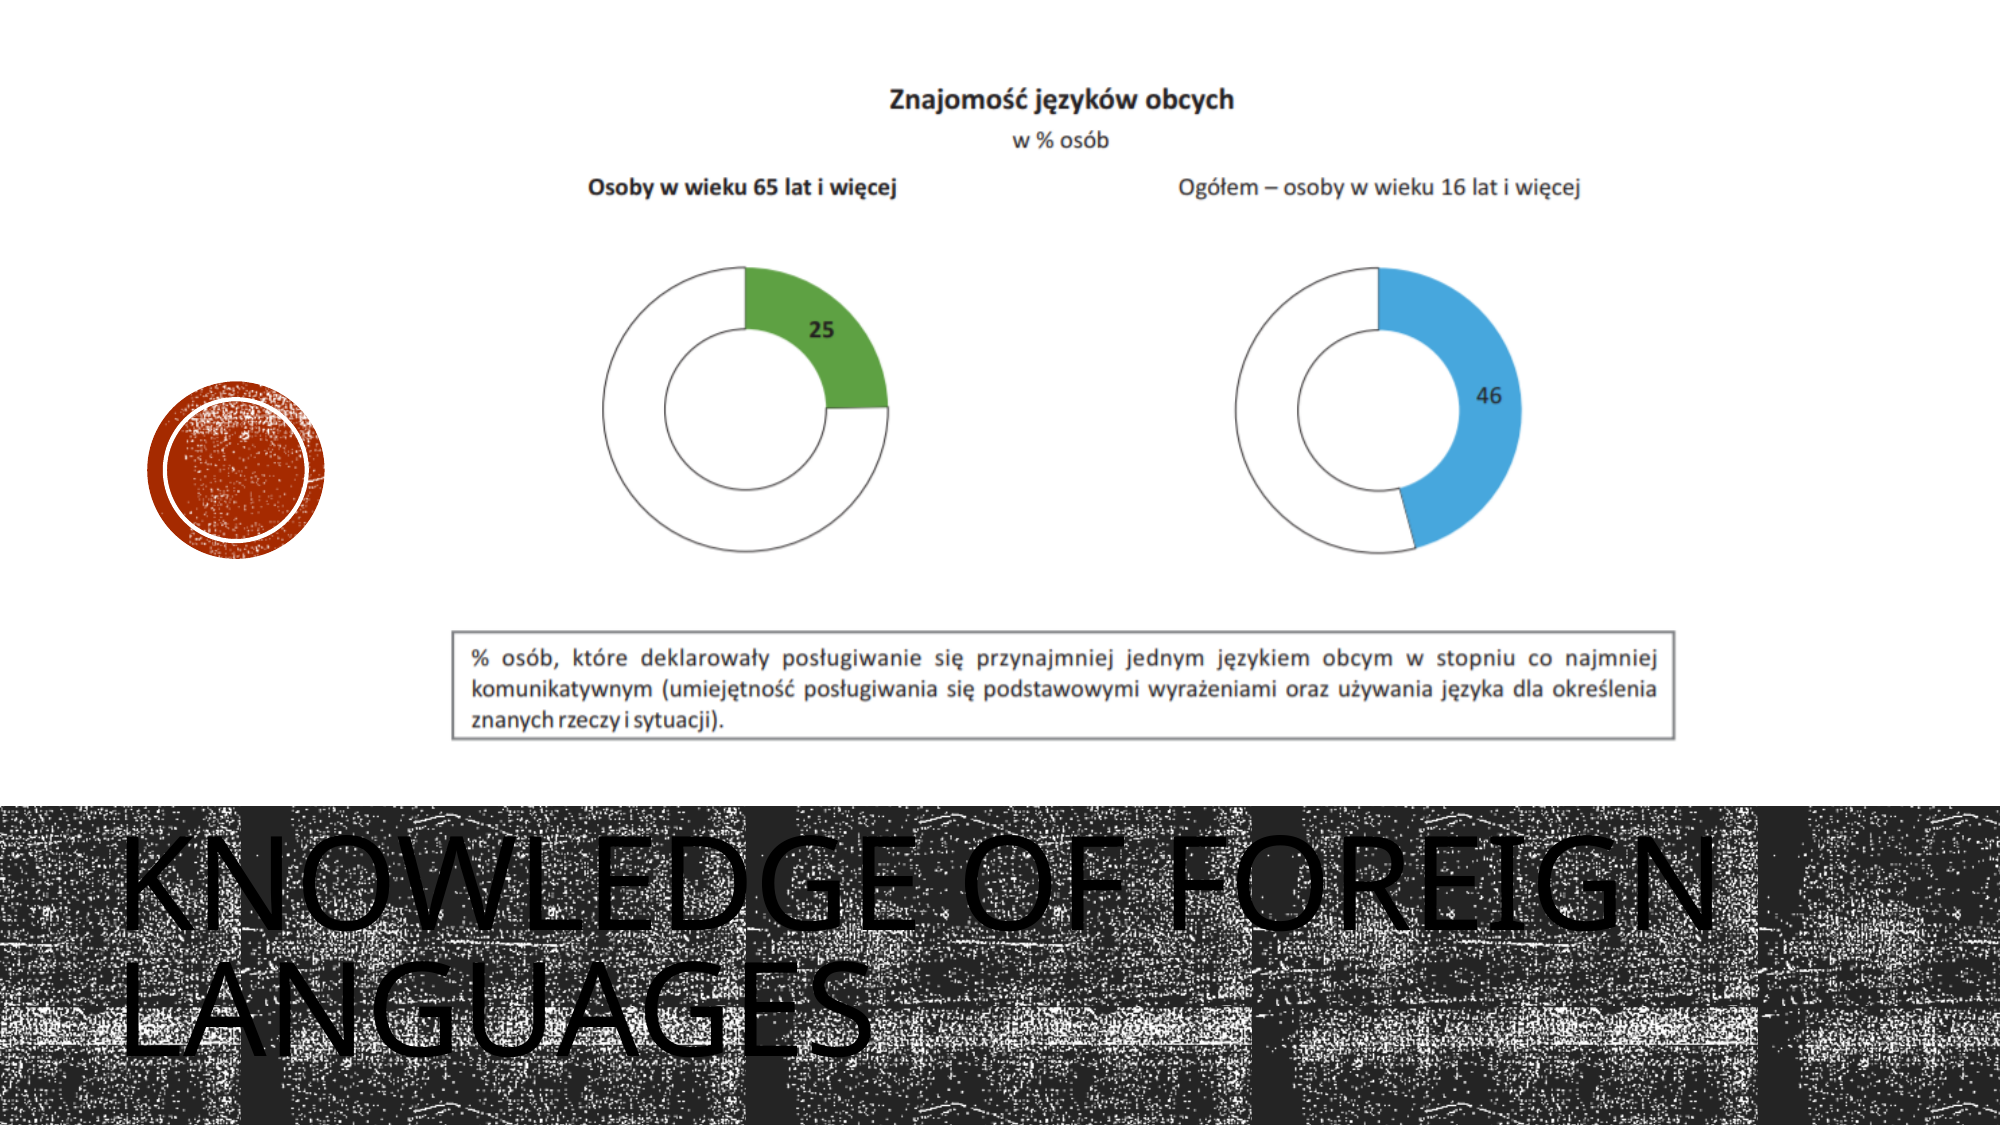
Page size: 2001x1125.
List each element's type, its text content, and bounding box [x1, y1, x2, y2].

picture [426, 47, 1770, 789]
title Knowledge of Foreign languages [99, 820, 1900, 1090]
